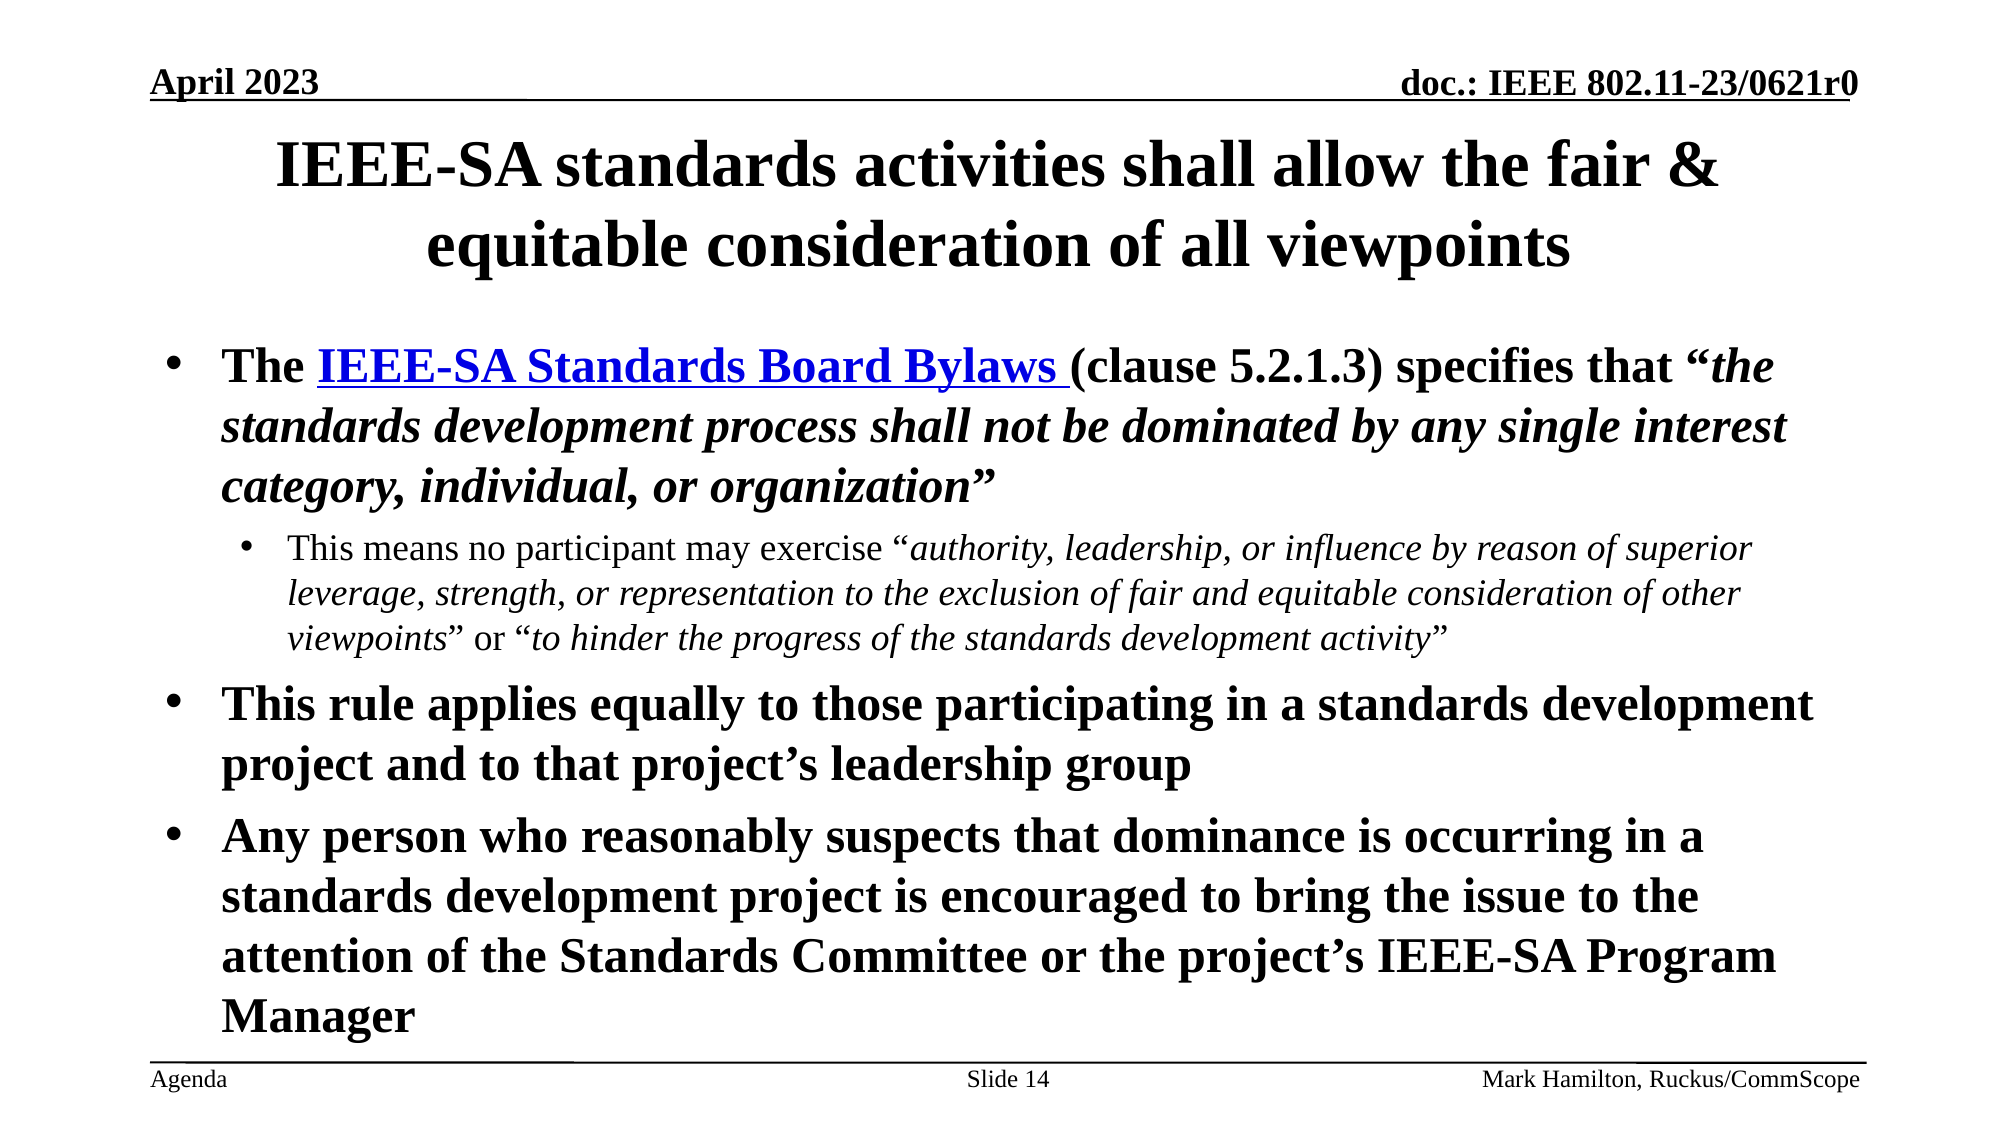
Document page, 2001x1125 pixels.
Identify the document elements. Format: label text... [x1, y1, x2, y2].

list The IEEE-SA Standards Board Bylaws (clause 5.2.1.3) specifies that “the standards development process shall not be dominated by any single interest category, individual, or organization” This means no participant may exercise “authority, leadership, or influence by reason of superior leverage, strength, or representation to the exclusion of fair and equitable consideration of other viewpoints” or “to hinder the progress of the standards development activity” This rule applies equally to those participating in a standards development project and to that project’s leadership group Any person who reasonably suspects that dominance is occurring in a standards development project is encouraged to bring the issue to the attention of the Standards Committee or the project’s IEEE-SA Program Manager [149, 324, 1850, 1000]
title IEEE-SA standards activities shall allow the fair & equitable consideration of all viewpoints [149, 112, 1850, 288]
slide_number Slide 14 [950, 1061, 1067, 1123]
